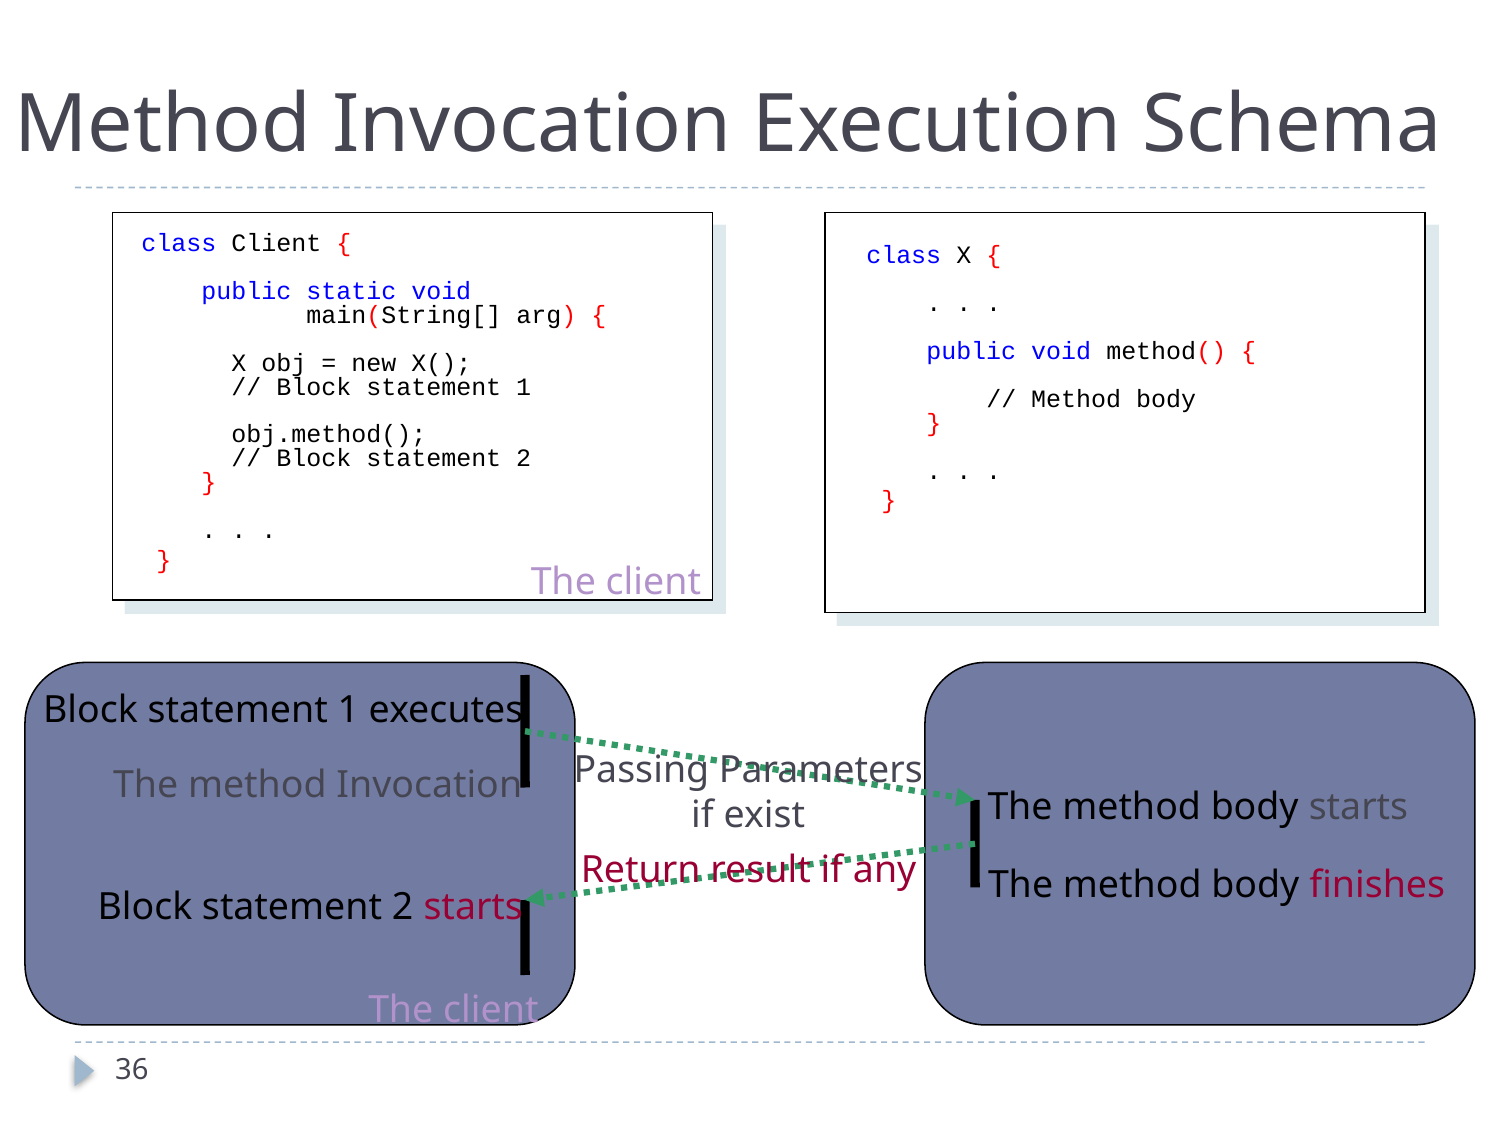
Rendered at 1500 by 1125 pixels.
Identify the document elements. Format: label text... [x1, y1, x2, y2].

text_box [524, 891, 976, 896]
text_box [824, 212, 1425, 613]
text_box [924, 662, 1475, 1025]
text_box Passing Parameters if exist [558, 809, 938, 843]
text_box Return result if any [566, 837, 932, 891]
text_box Block statement 2 starts [82, 874, 538, 935]
text_box The method body starts [972, 774, 1424, 835]
text_box The client [516, 549, 717, 610]
text_box Passing Parameters if exist [558, 737, 938, 791]
text_box [24, 703, 575, 1025]
title Method Invocation Execution Schema [0, 37, 1500, 175]
text_box Block statement 1 executes [28, 677, 539, 738]
text_box class X { . . . public void method() { // Method body } . . . } [851, 237, 1272, 522]
text_box class Client { public static void main(String[] arg) { X obj = new X(); // Block statement 1 obj.method(); // Block statement 2 } . . . } [126, 224, 622, 581]
slide_number 36 [100, 1042, 426, 1103]
text_box The method body finishes [973, 852, 1461, 912]
text_box The client [353, 977, 554, 1038]
text_box The method Invocation [98, 752, 538, 813]
text_box [46, 662, 575, 791]
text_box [524, 791, 976, 796]
text_box [112, 212, 713, 600]
